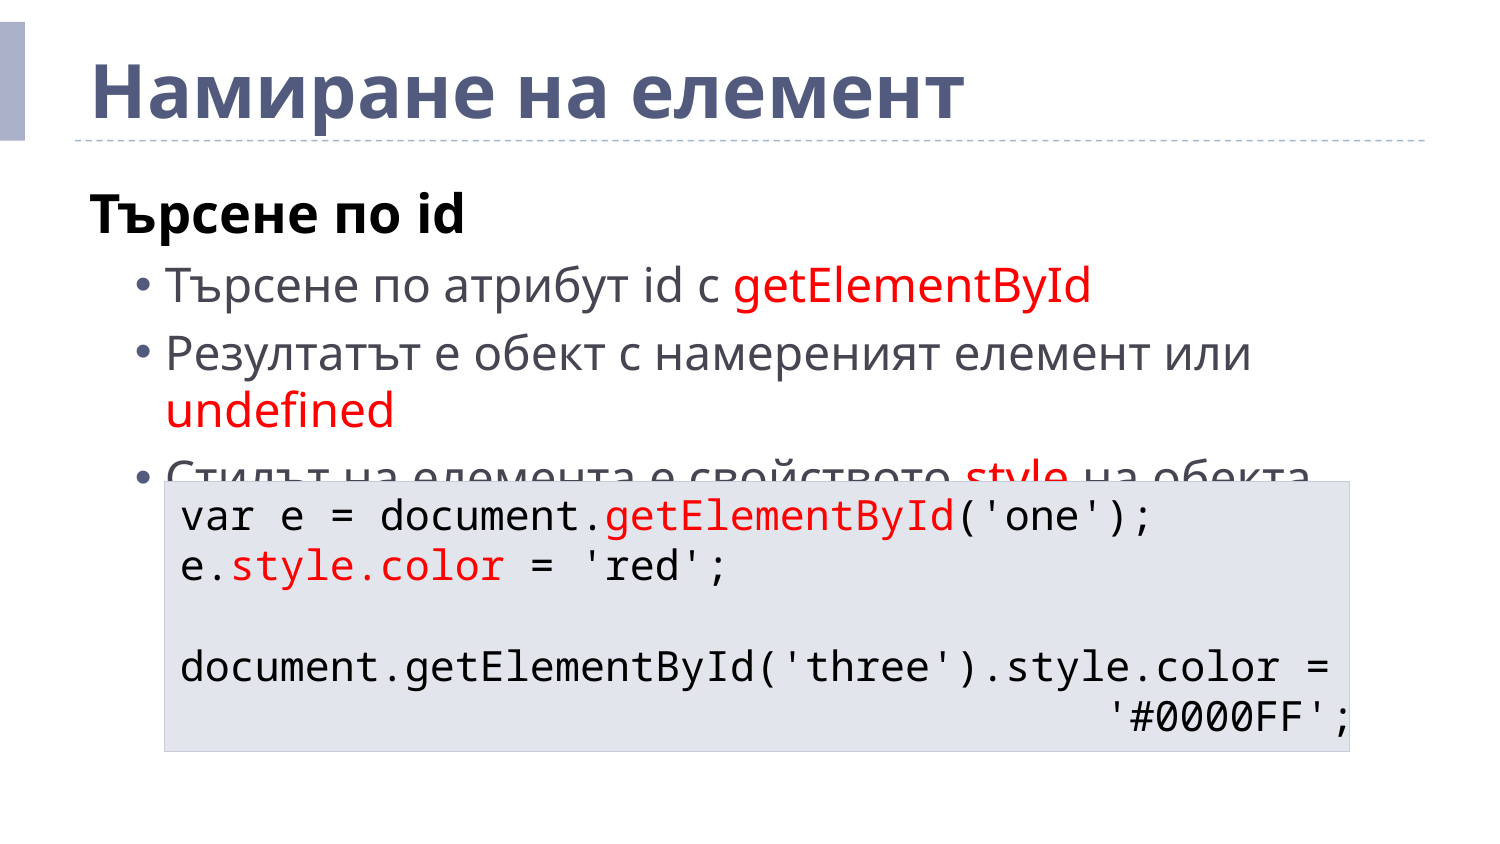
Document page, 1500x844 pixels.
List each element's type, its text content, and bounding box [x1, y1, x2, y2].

text_box var e = document.getElementById('one'); e.style.color = 'red'; document.getElementById('three').style.color = '#0000FF'; [164, 481, 1350, 752]
title Намиране на елемент [75, 18, 1475, 141]
list Търсене по id Търсене по атрибут id с getElementById Резултатът е обект с намереният елемент или undefined Стилът на елемента е свойството style на обекта [75, 171, 1475, 835]
